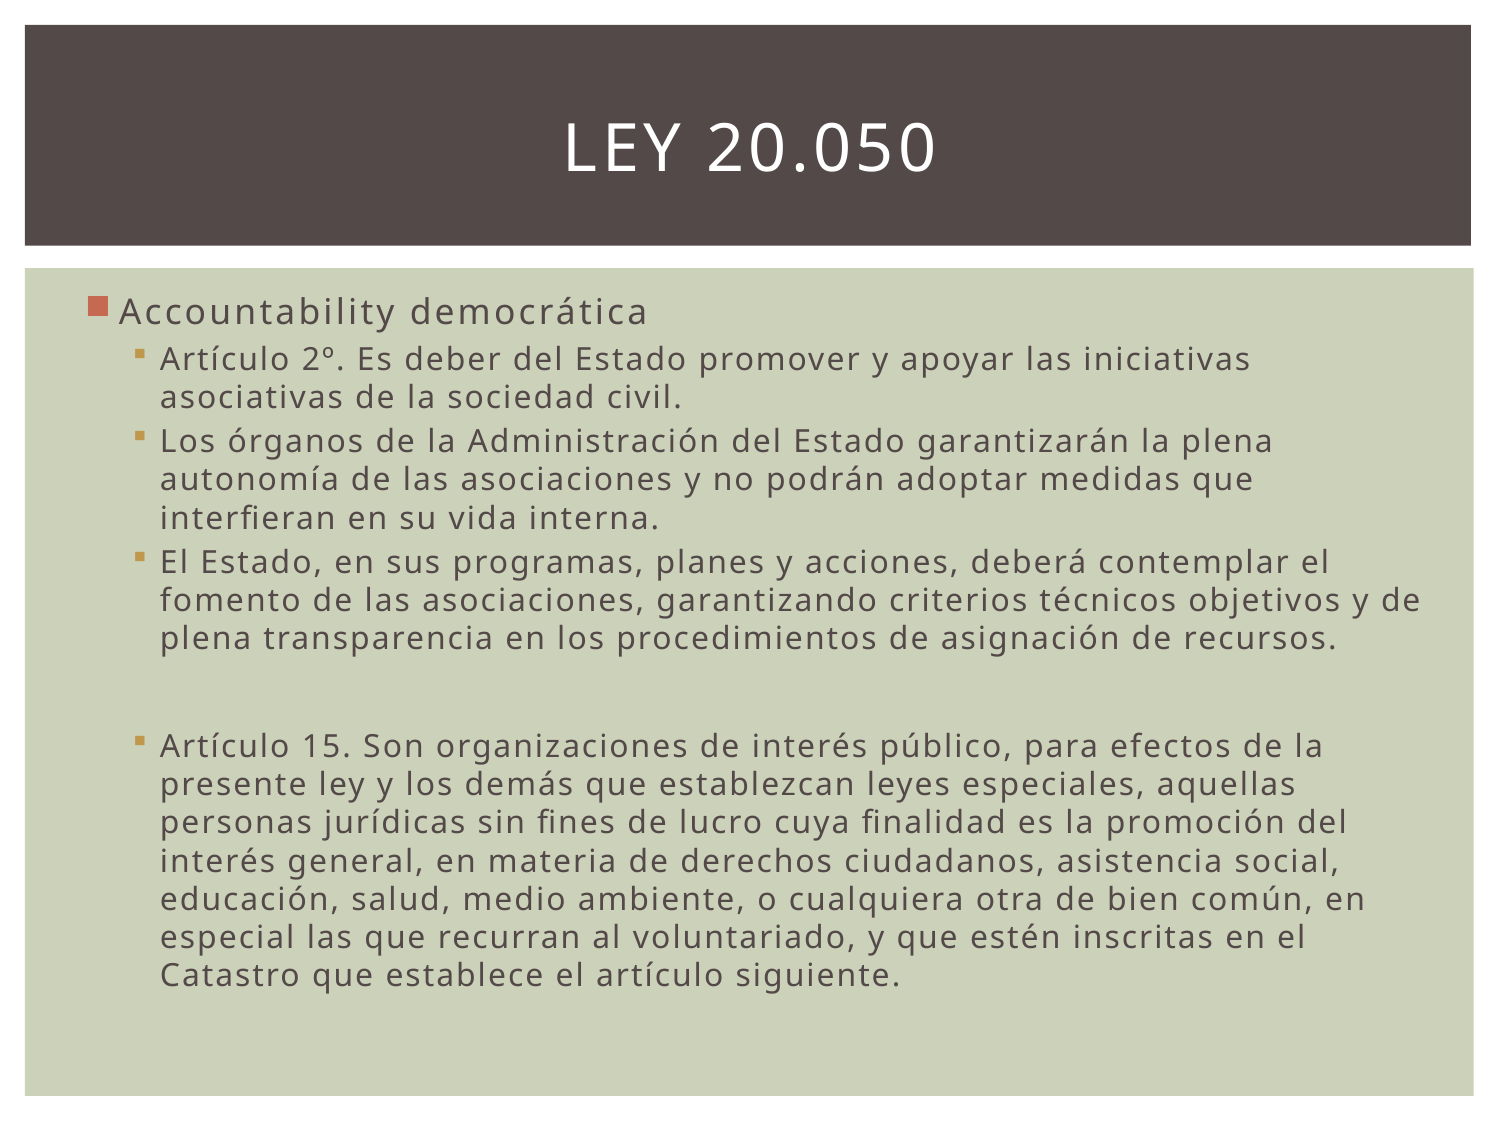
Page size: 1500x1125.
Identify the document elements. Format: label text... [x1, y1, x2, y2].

title Ley 20.050 [62, 58, 1438, 232]
list Accountability democrática Artículo 2º. Es deber del Estado promover y apoyar las iniciativas asociativas de la sociedad civil. Los órganos de la Administración del Estado garantizarán la plena autonomía de las asociaciones y no podrán adoptar medidas que interfieran en su vida interna. El Estado, en sus programas, planes y acciones, deberá contemplar el fomento de las asociaciones, garantizando criterios técnicos objetivos y de plena transparencia en los procedimientos de asignación de recursos. Artículo 15. Son organizaciones de interés público, para efectos de la presente ley y los demás que establezcan leyes especiales, aquellas personas jurídicas sin fines de lucro cuya finalidad es la promoción del interés general, en materia de derechos ciudadanos, asistencia social, educación, salud, medio ambiente, o cualquiera otra de bien común, en especial las que recurran al voluntariado, y que estén inscritas en el Catastro que establece el artículo siguiente. [62, 281, 1442, 1005]
